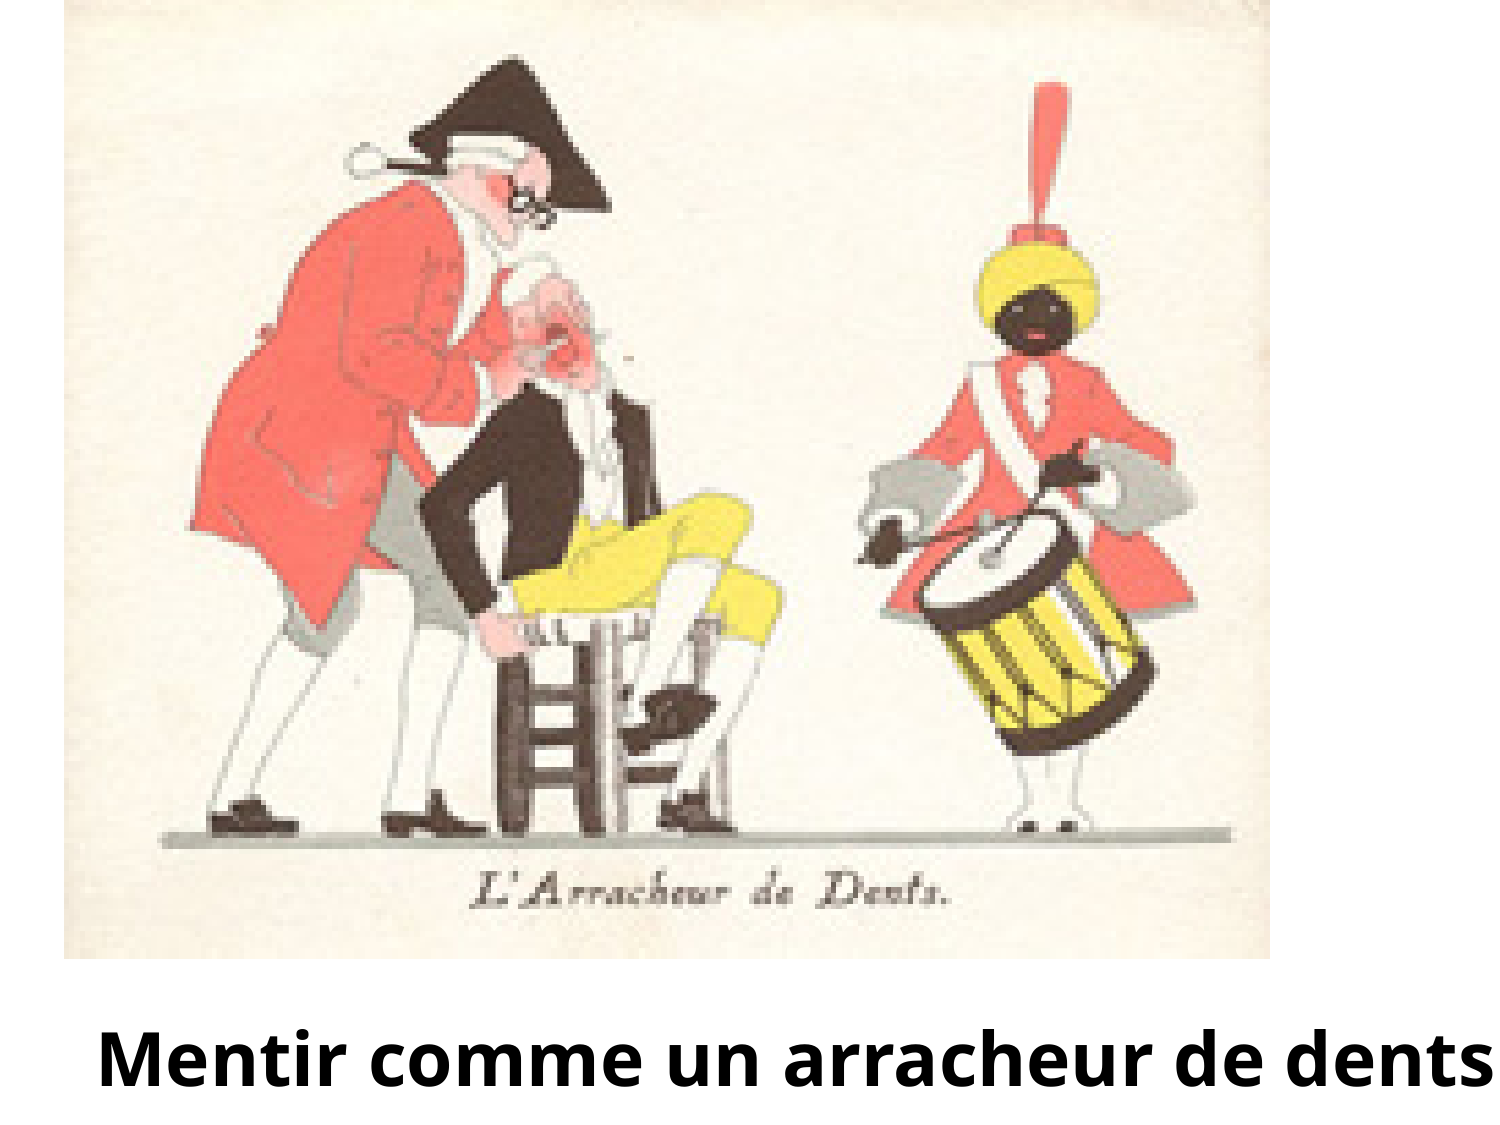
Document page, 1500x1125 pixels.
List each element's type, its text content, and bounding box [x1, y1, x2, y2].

picture [64, 0, 1270, 959]
text_box Mentir comme un arracheur de dents [80, 1004, 1500, 1109]
